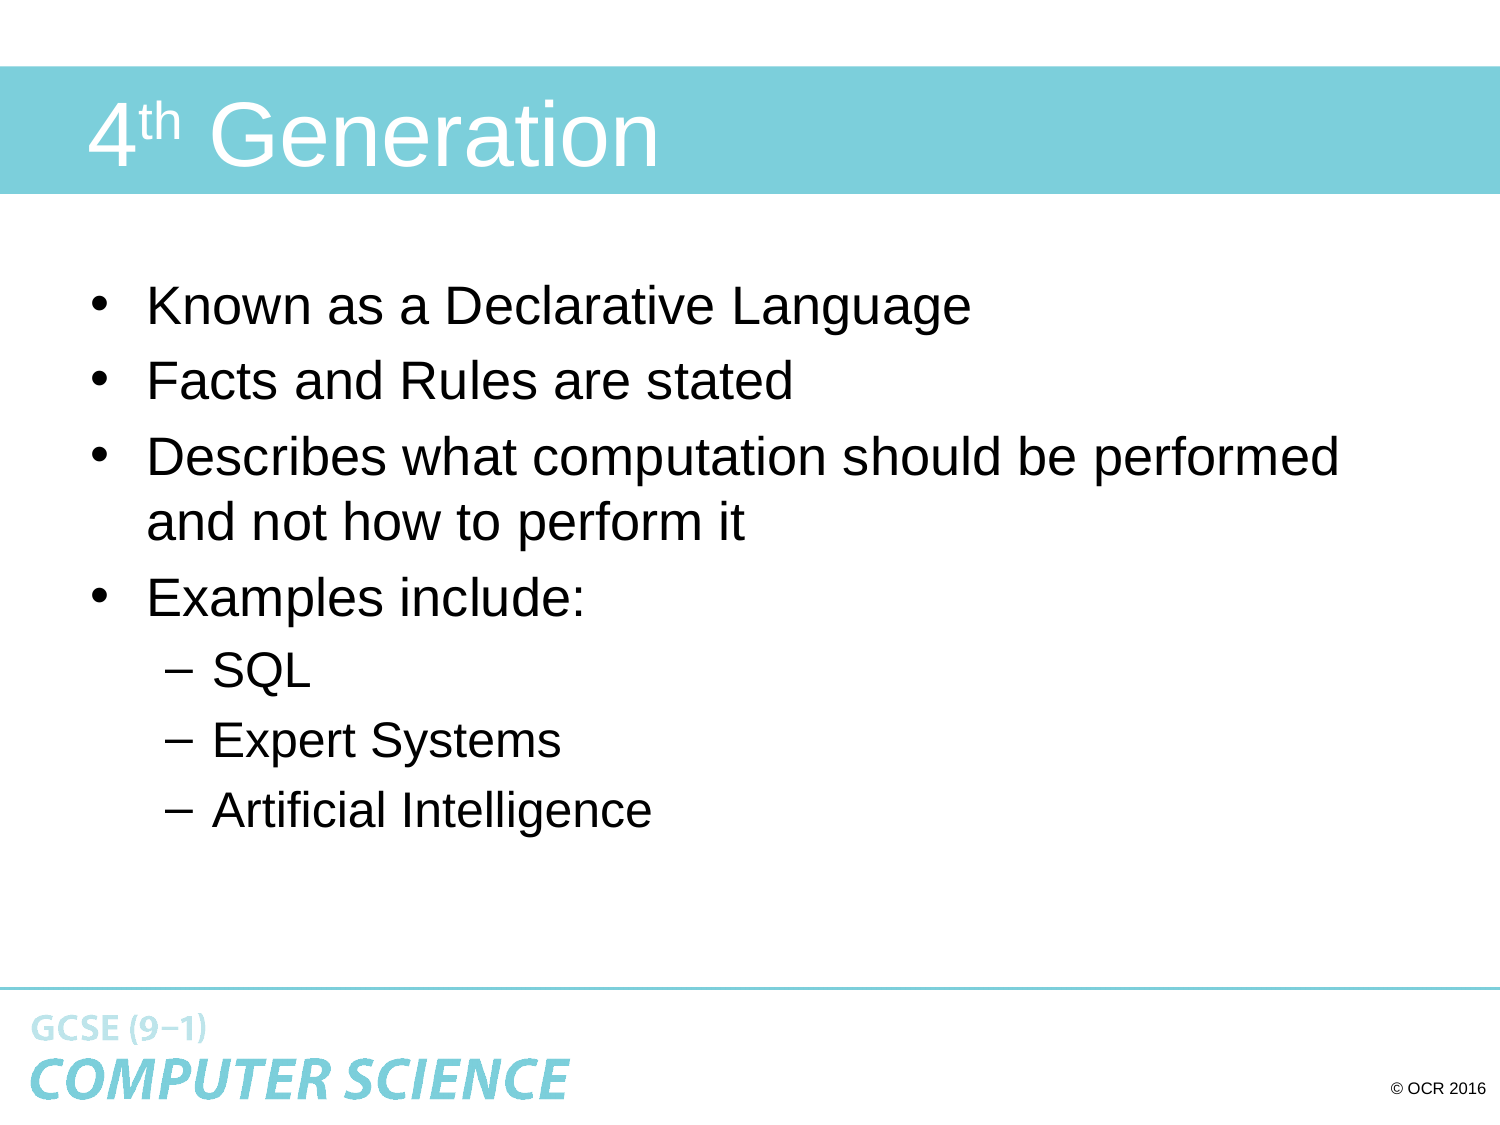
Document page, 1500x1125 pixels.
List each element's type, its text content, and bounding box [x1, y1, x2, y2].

picture [0, 987, 1500, 1124]
list Known as a Declarative Language Facts and Rules are stated Describes what computation should be performed and not how to perform it Examples include: SQL Expert Systems Artificial Intelligence [75, 262, 1425, 965]
title 4th Generation [0, 66, 1500, 194]
